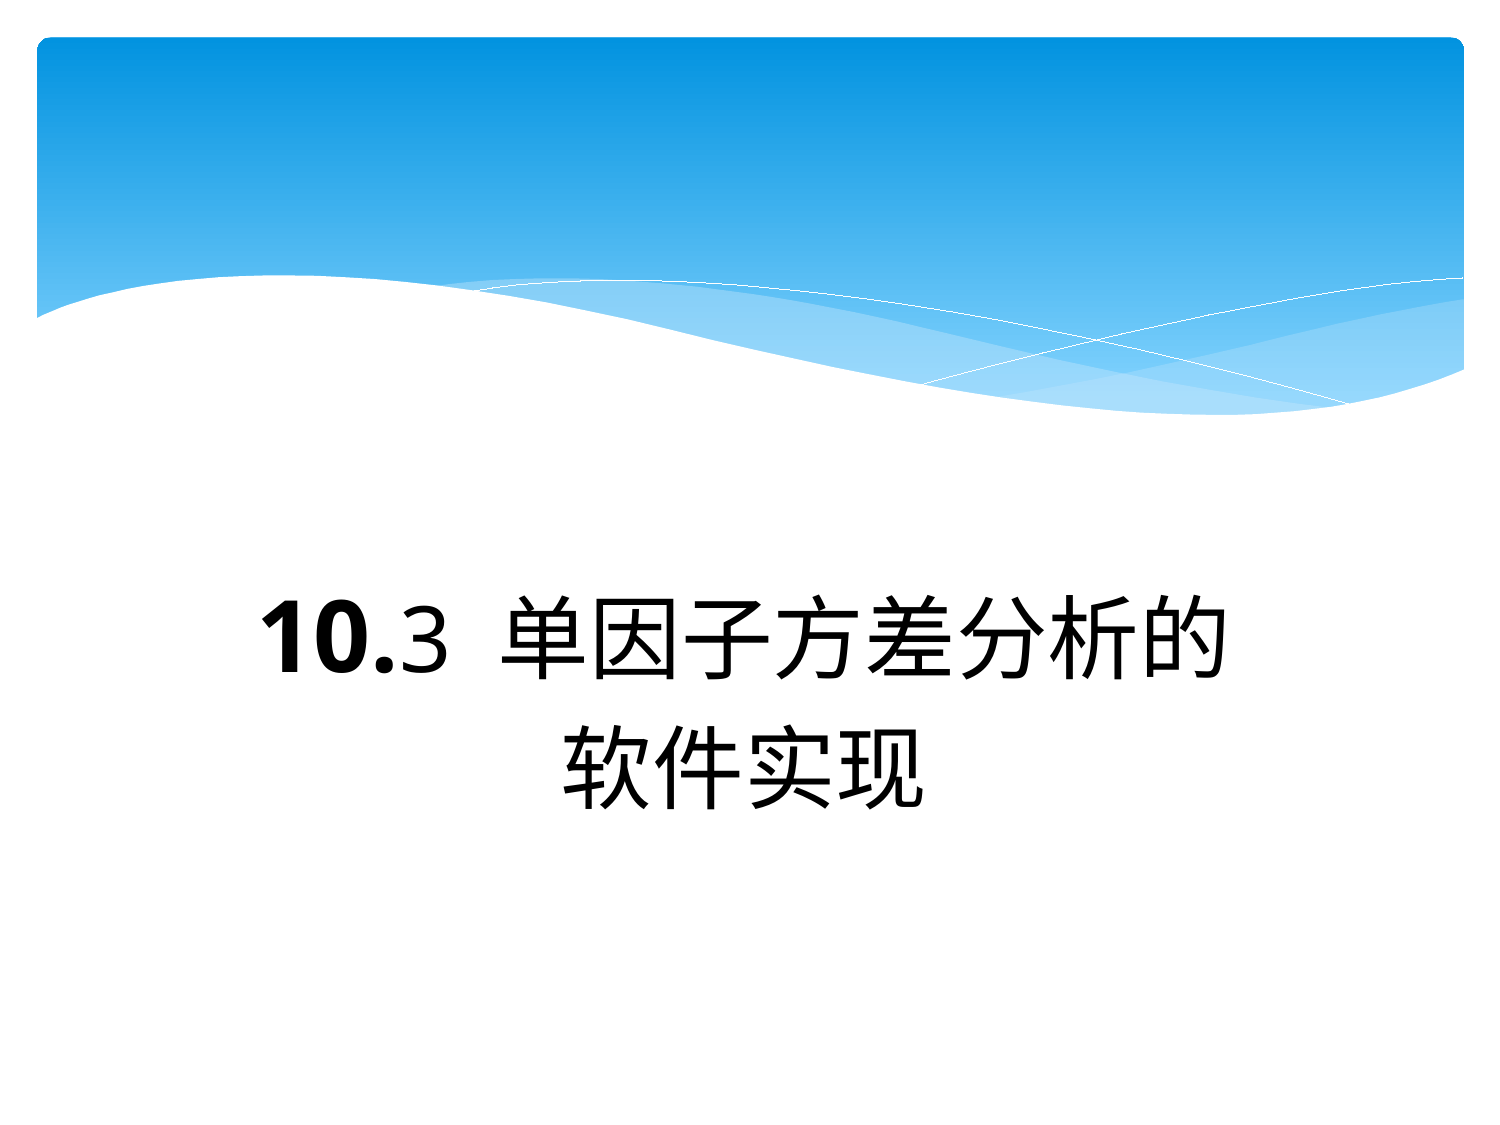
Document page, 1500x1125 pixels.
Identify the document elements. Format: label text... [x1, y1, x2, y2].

list 10.3 单因子方差分析的 软件实现 [100, 349, 1388, 916]
